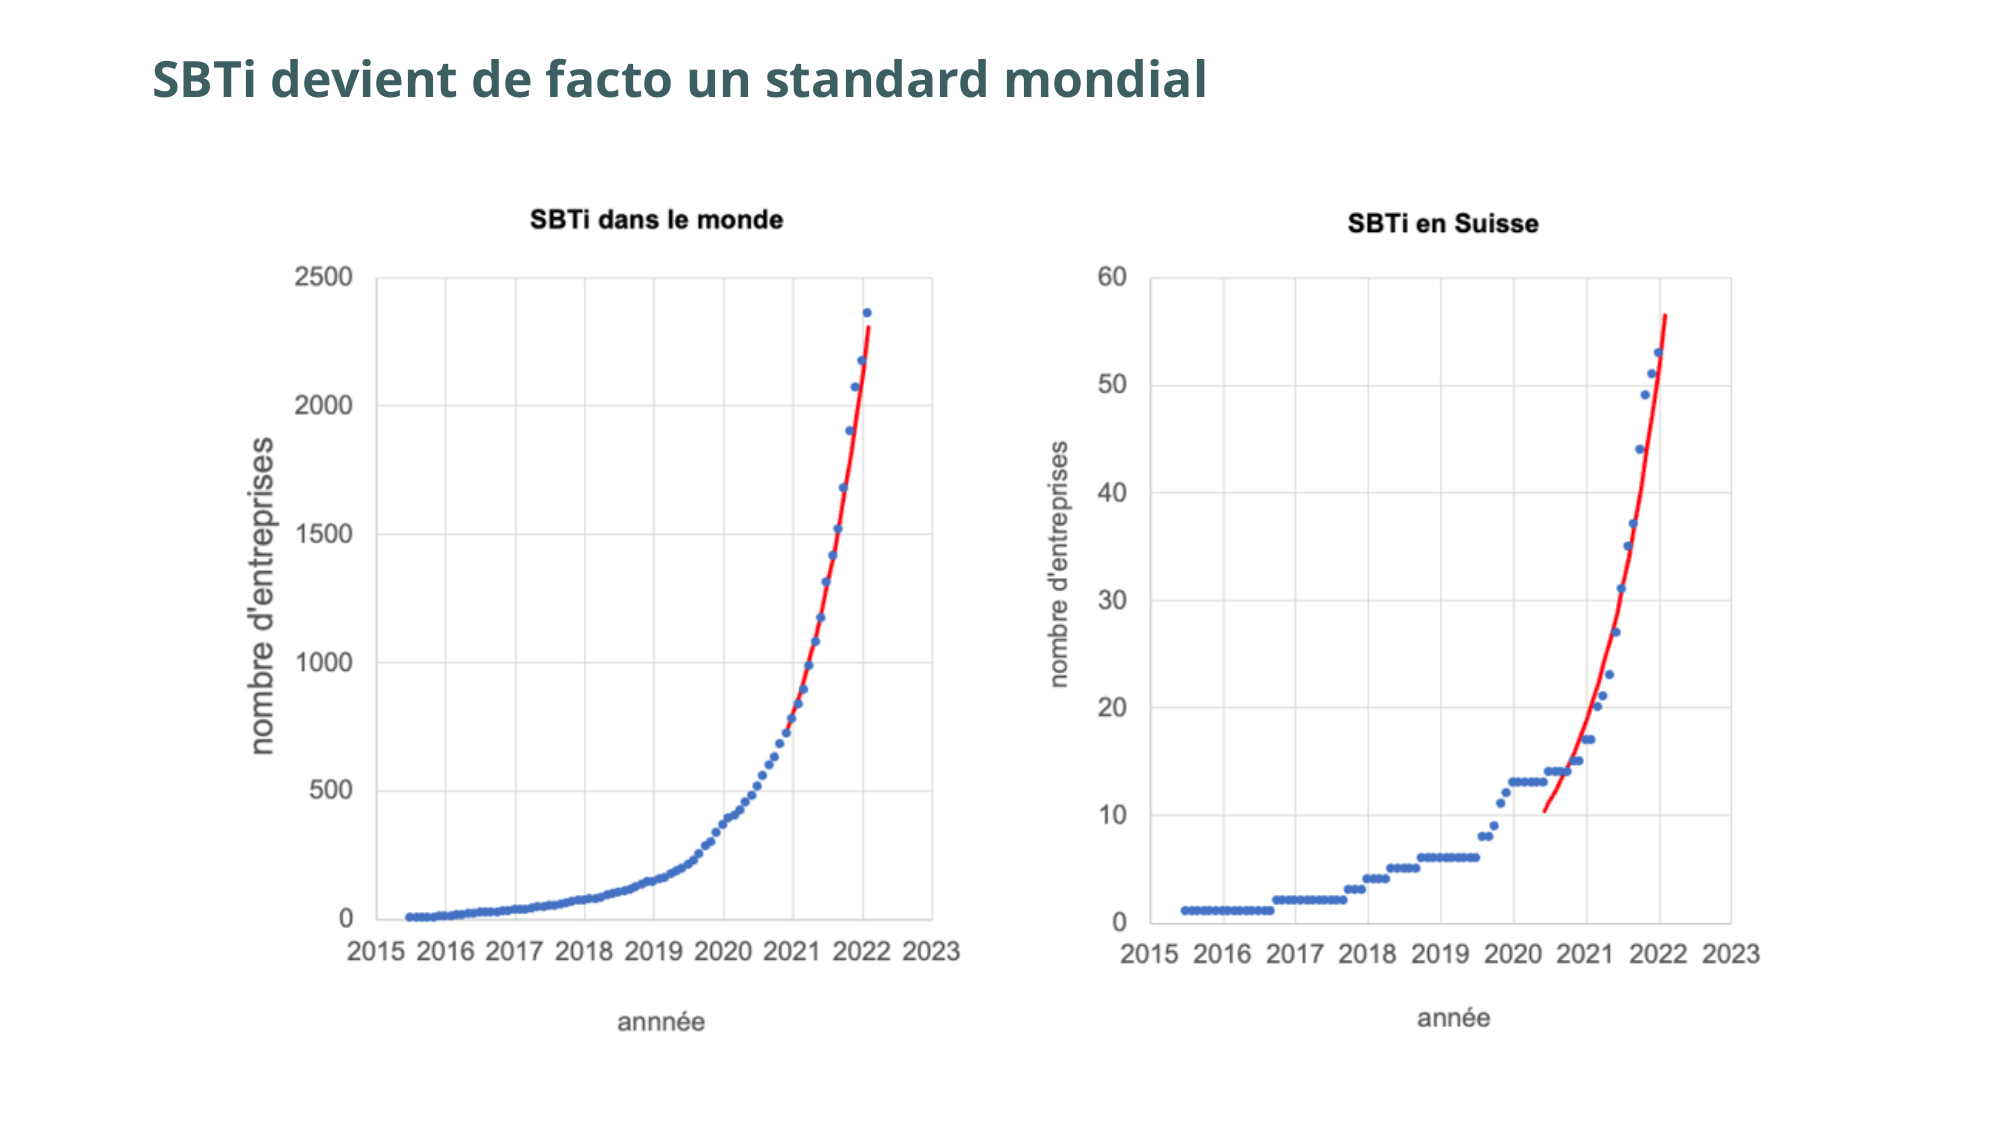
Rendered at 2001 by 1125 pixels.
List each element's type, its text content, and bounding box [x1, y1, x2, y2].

picture [212, 197, 1788, 1064]
text_box SBTi devient de facto un standard mondial [137, 26, 1863, 138]
